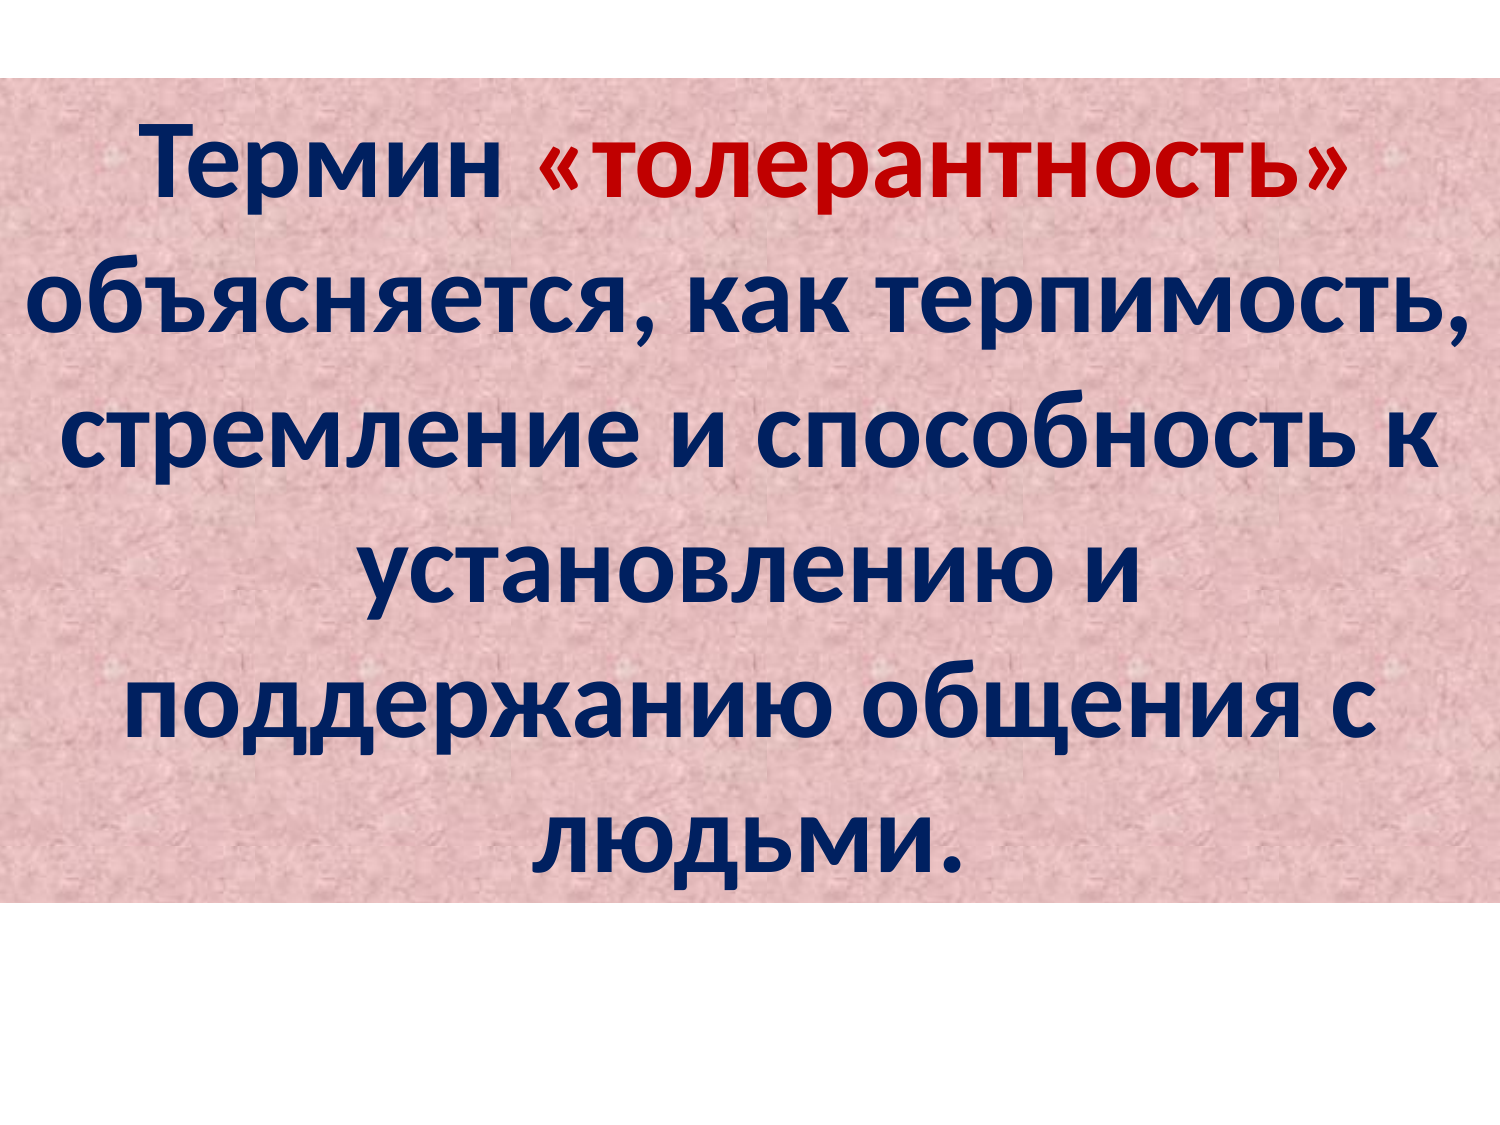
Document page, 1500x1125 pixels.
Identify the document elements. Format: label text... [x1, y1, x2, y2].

text_box Термин «толерантность» объясняется, как терпимость, стремление и способность к установлению и поддержанию общения с людьми. [0, 78, 1500, 903]
